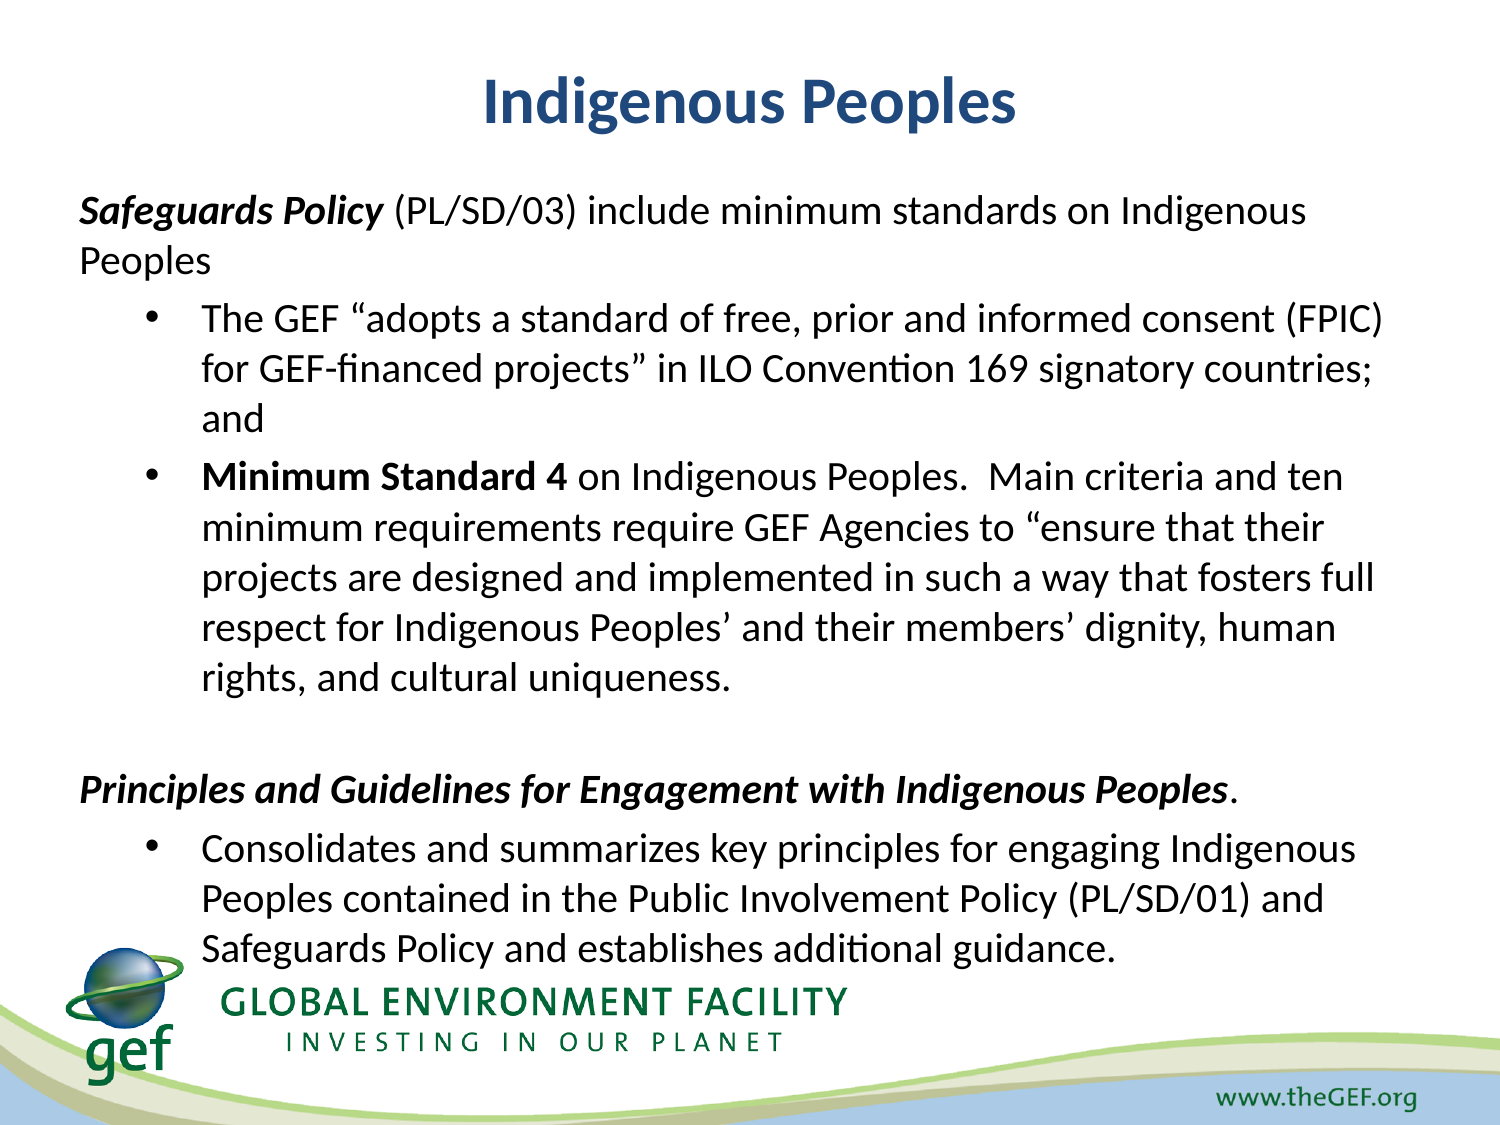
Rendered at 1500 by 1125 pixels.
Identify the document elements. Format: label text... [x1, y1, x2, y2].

list Safeguards Policy (PL/SD/03) include minimum standards on Indigenous Peoples The GEF “adopts a standard of free, prior and informed consent (FPIC) for GEF-financed projects” in ILO Convention 169 signatory countries; and Minimum Standard 4 on Indigenous Peoples. Main criteria and ten minimum requirements require GEF Agencies to “ensure that their projects are designed and implemented in such a way that fosters full respect for Indigenous Peoples’ and their members’ dignity, human rights, and cultural uniqueness. Principles and Guidelines for Engagement with Indigenous Peoples. Consolidates and summarizes key principles for engaging Indigenous Peoples contained in the Public Involvement Policy (PL/SD/01) and Safeguards Policy and establishes additional guidance. [37, 174, 1401, 963]
picture [0, 920, 1500, 1125]
title Indigenous Peoples [74, 3, 1426, 192]
